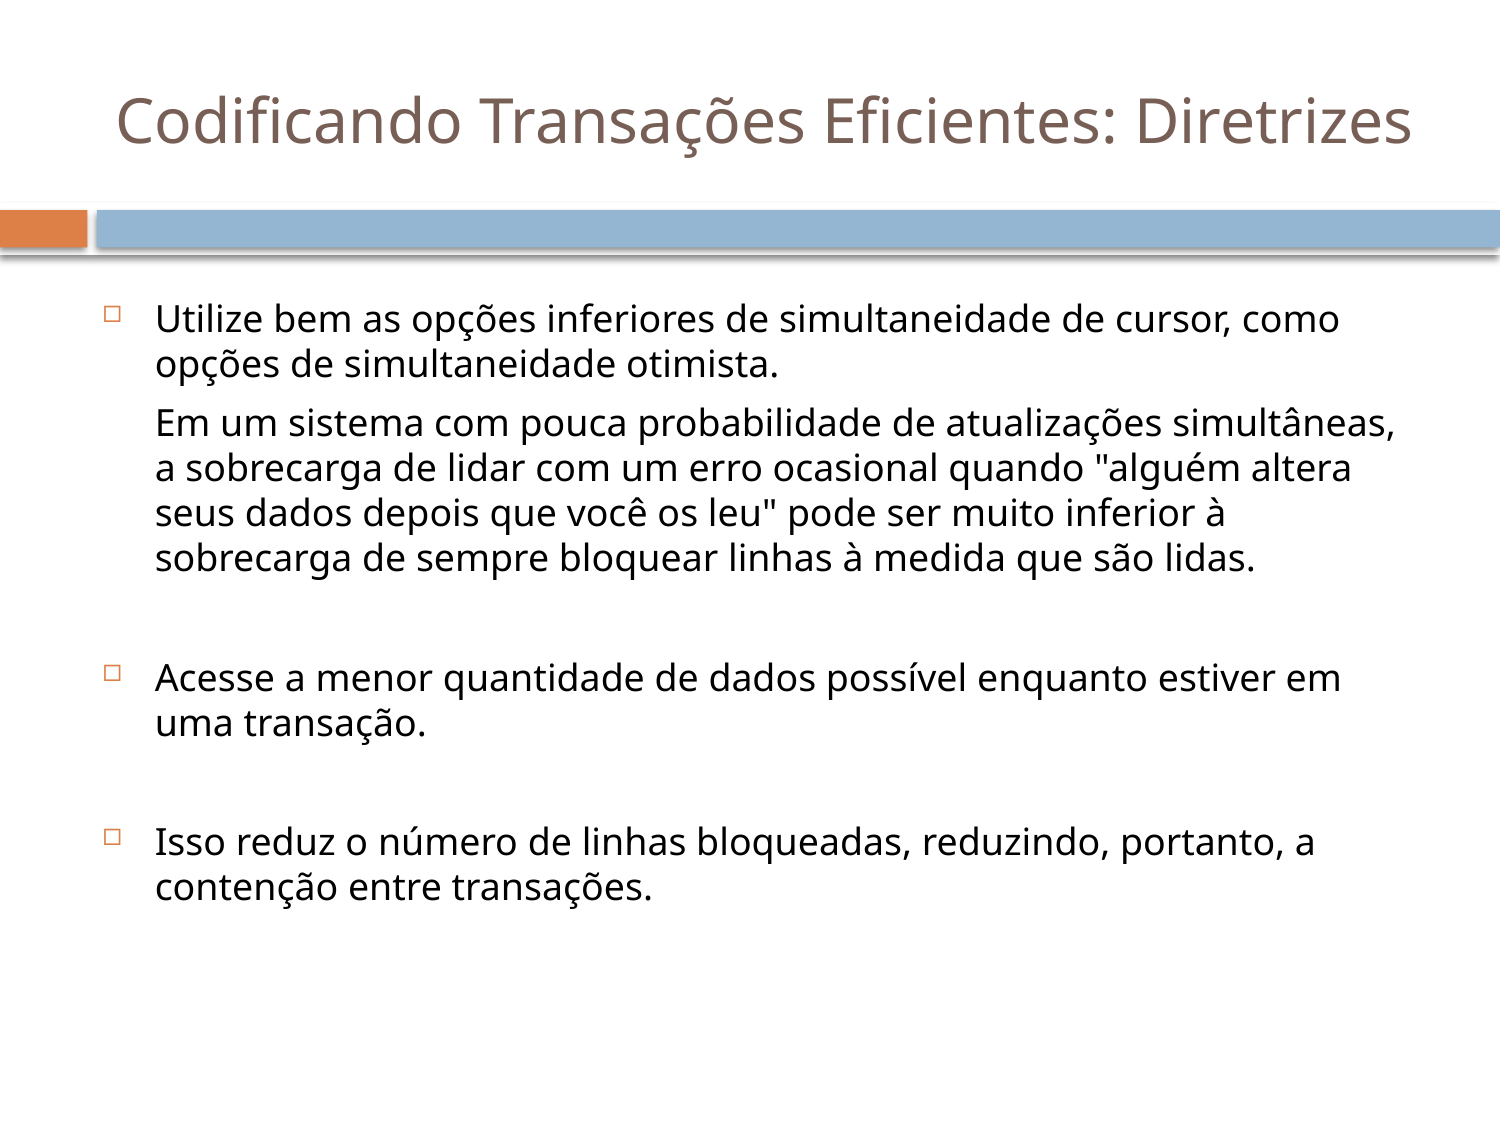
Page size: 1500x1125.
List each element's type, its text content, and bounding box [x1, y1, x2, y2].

title Codificando Transações Eficientes: Diretrizes [100, 37, 1438, 200]
list Utilize bem as opções inferiores de simultaneidade de cursor, como opções de simultaneidade otimista. Em um sistema com pouca probabilidade de atualizações simultâneas, a sobrecarga de lidar com um erro ocasional quando "alguém altera seus dados depois que você os leu" pode ser muito inferior à sobrecarga de sempre bloquear linhas à medida que são lidas. Acesse a menor quantidade de dados possível enquanto estiver em uma transação. Isso reduz o número de linhas bloqueadas, reduzindo, portanto, a contenção entre transações. [87, 287, 1425, 1125]
